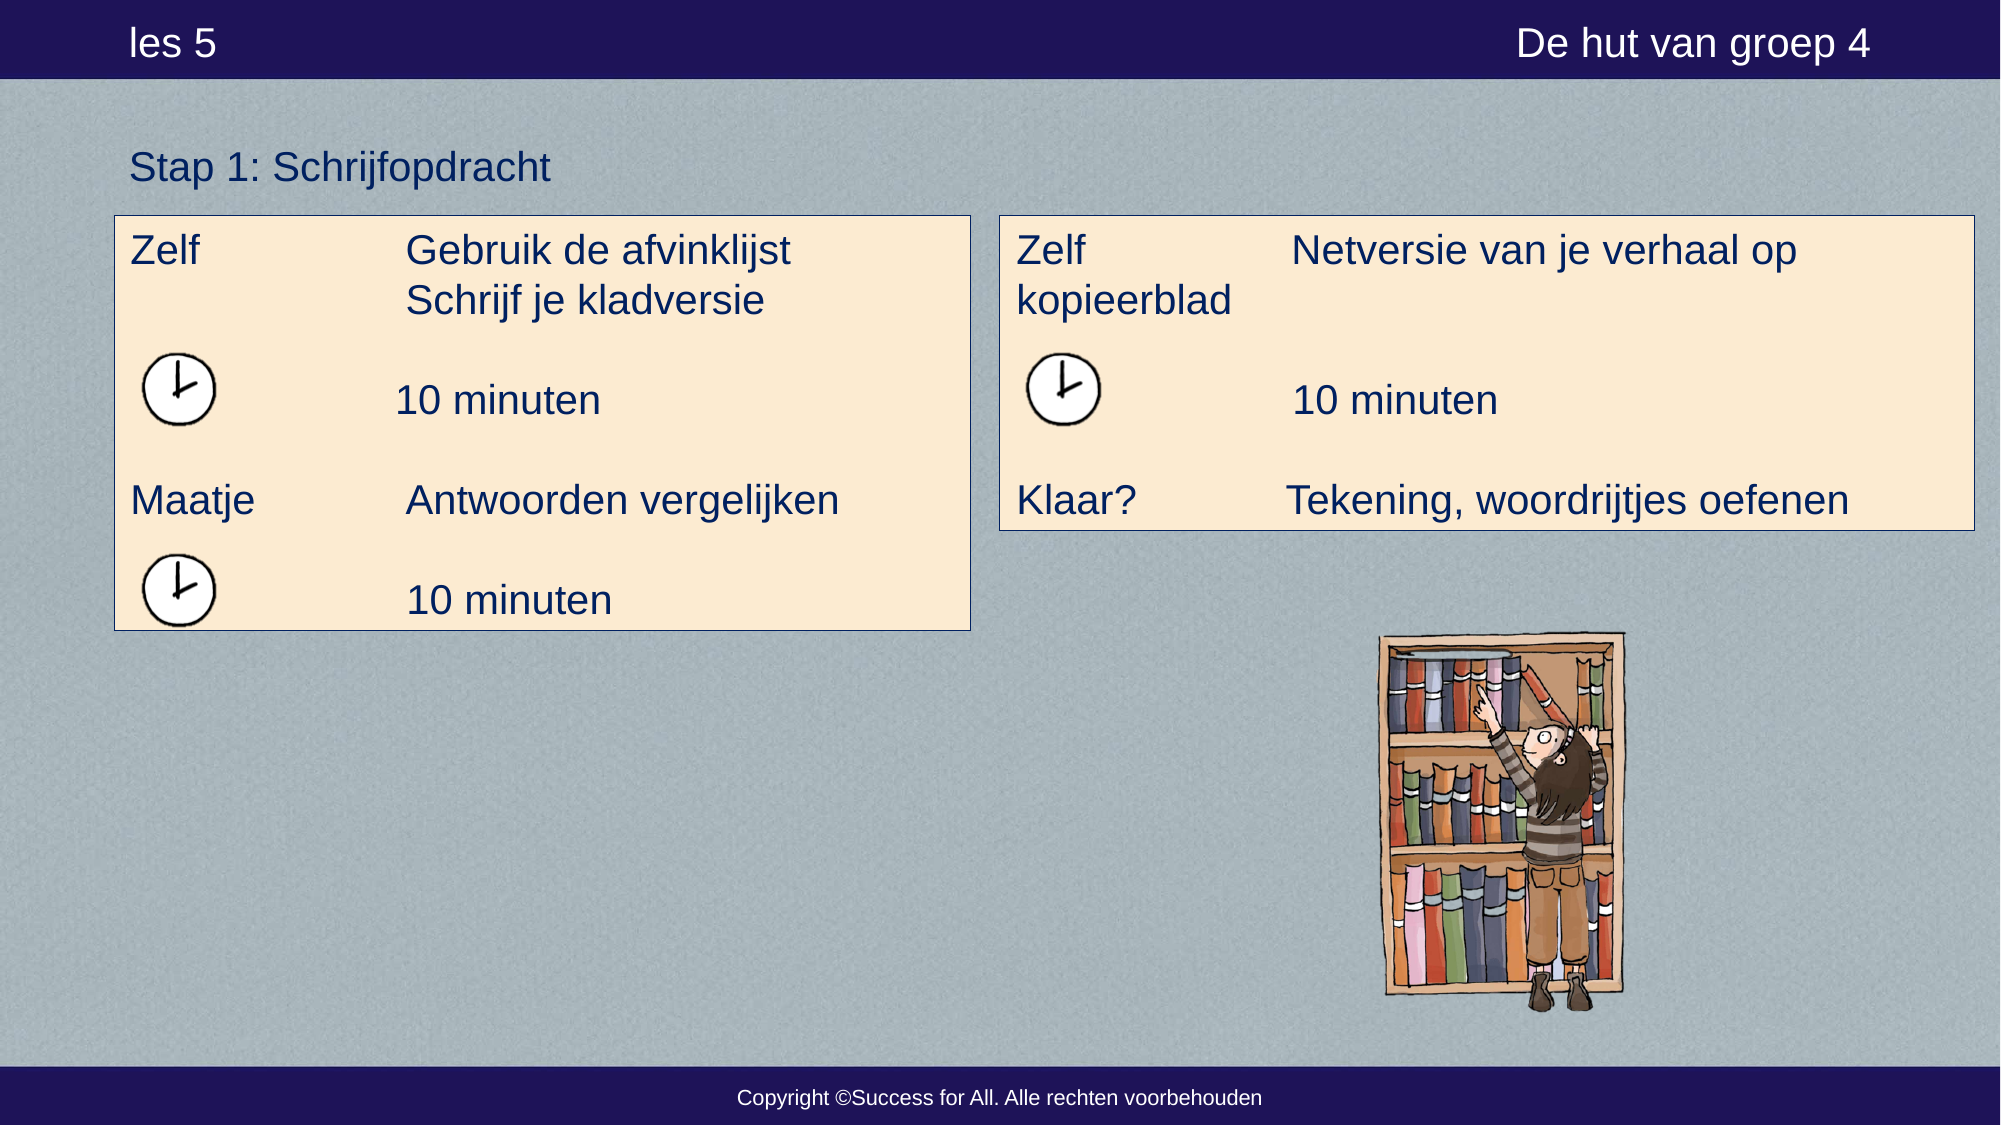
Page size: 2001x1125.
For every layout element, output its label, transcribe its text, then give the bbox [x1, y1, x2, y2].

text_box Zelf Gebruik de afvinklijst Schrijf je kladversie 10 minuten Maatje Antwoorden vergelijken 10 minuten [114, 215, 971, 631]
text_box Stap 1: Schrijfopdracht [114, 131, 907, 197]
text_box Zelf Netversie van je verhaal op kopieerblad 10 minuten Klaar? Tekening, woordrijtjes oefenen [999, 215, 1975, 531]
text_box Copyright ©Success for All. Alle rechten voorbehouden [0, 1076, 2000, 1125]
picture [0, 0, 2001, 1125]
text_box De hut van groep 4 [999, 8, 1886, 73]
text_box les 5 [114, 8, 354, 73]
